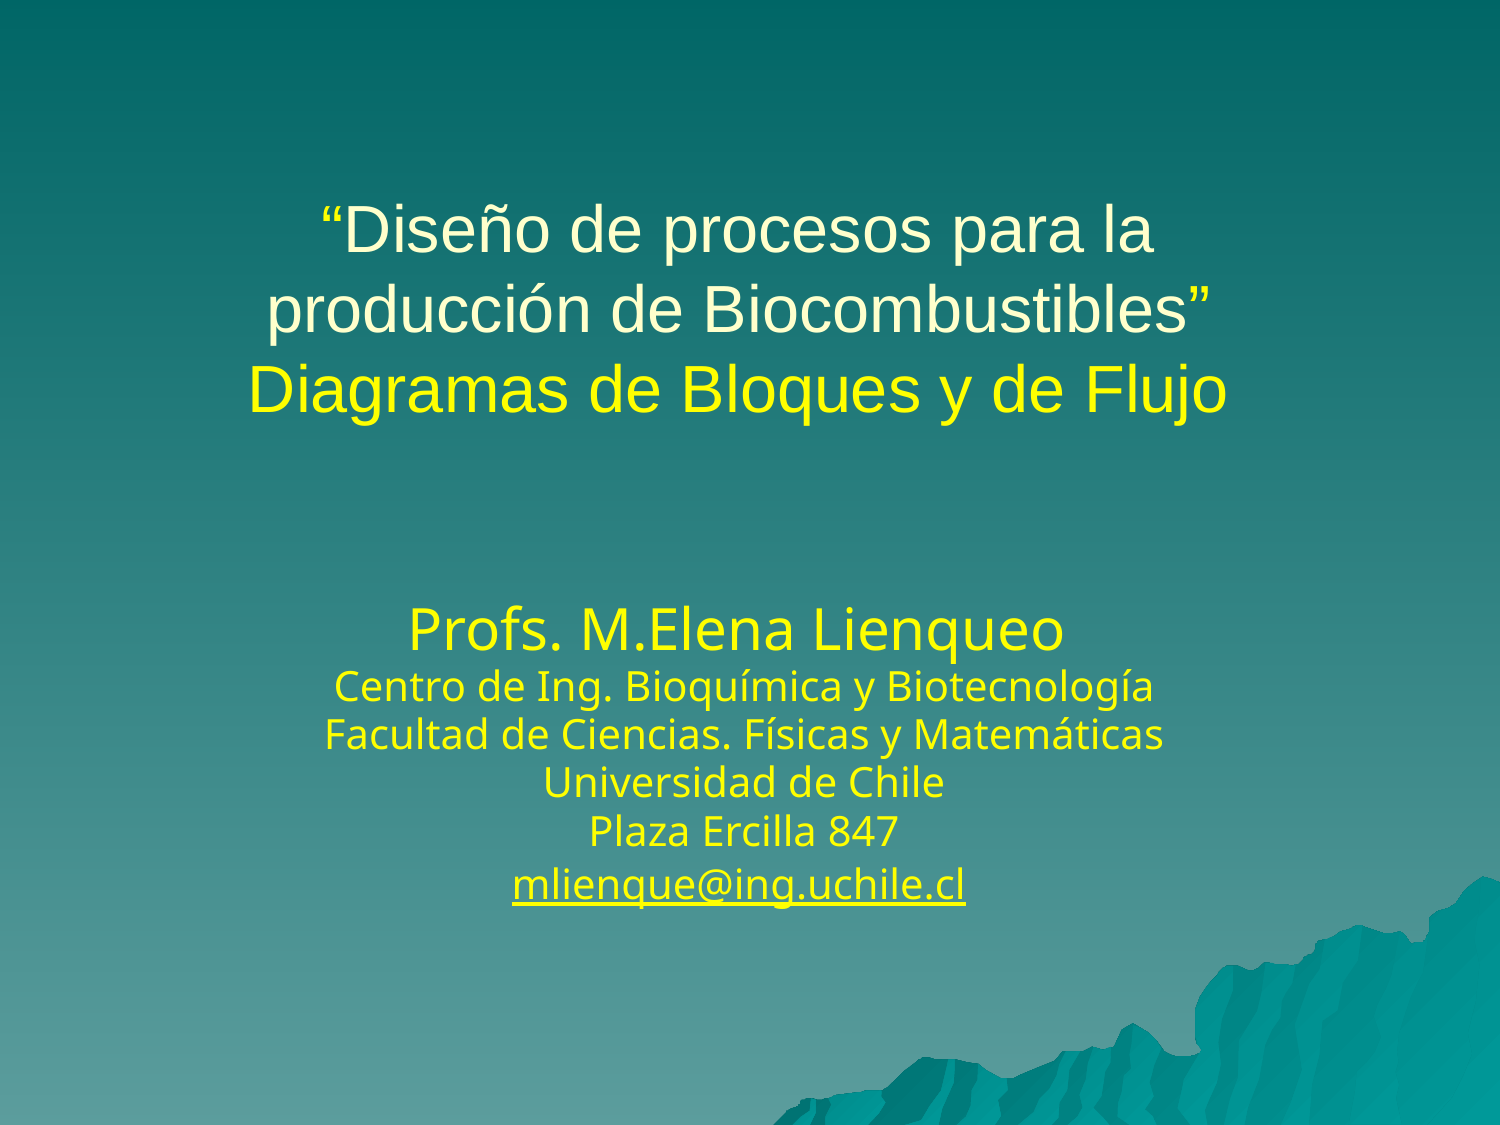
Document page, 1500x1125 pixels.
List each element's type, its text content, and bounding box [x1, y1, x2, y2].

title “Diseño de procesos para la producción de Biocombustibles” Diagramas de Bloques y de Flujo [136, 222, 1341, 434]
subtitle Profs. M.Elena Lienqueo Centro de Ing. Bioquímica y Biotecnología Facultad de Ciencias. Físicas y Matemáticas Universidad de Chile Plaza Ercilla 847 mlienque@ing.uchile.cl [81, 597, 1407, 886]
